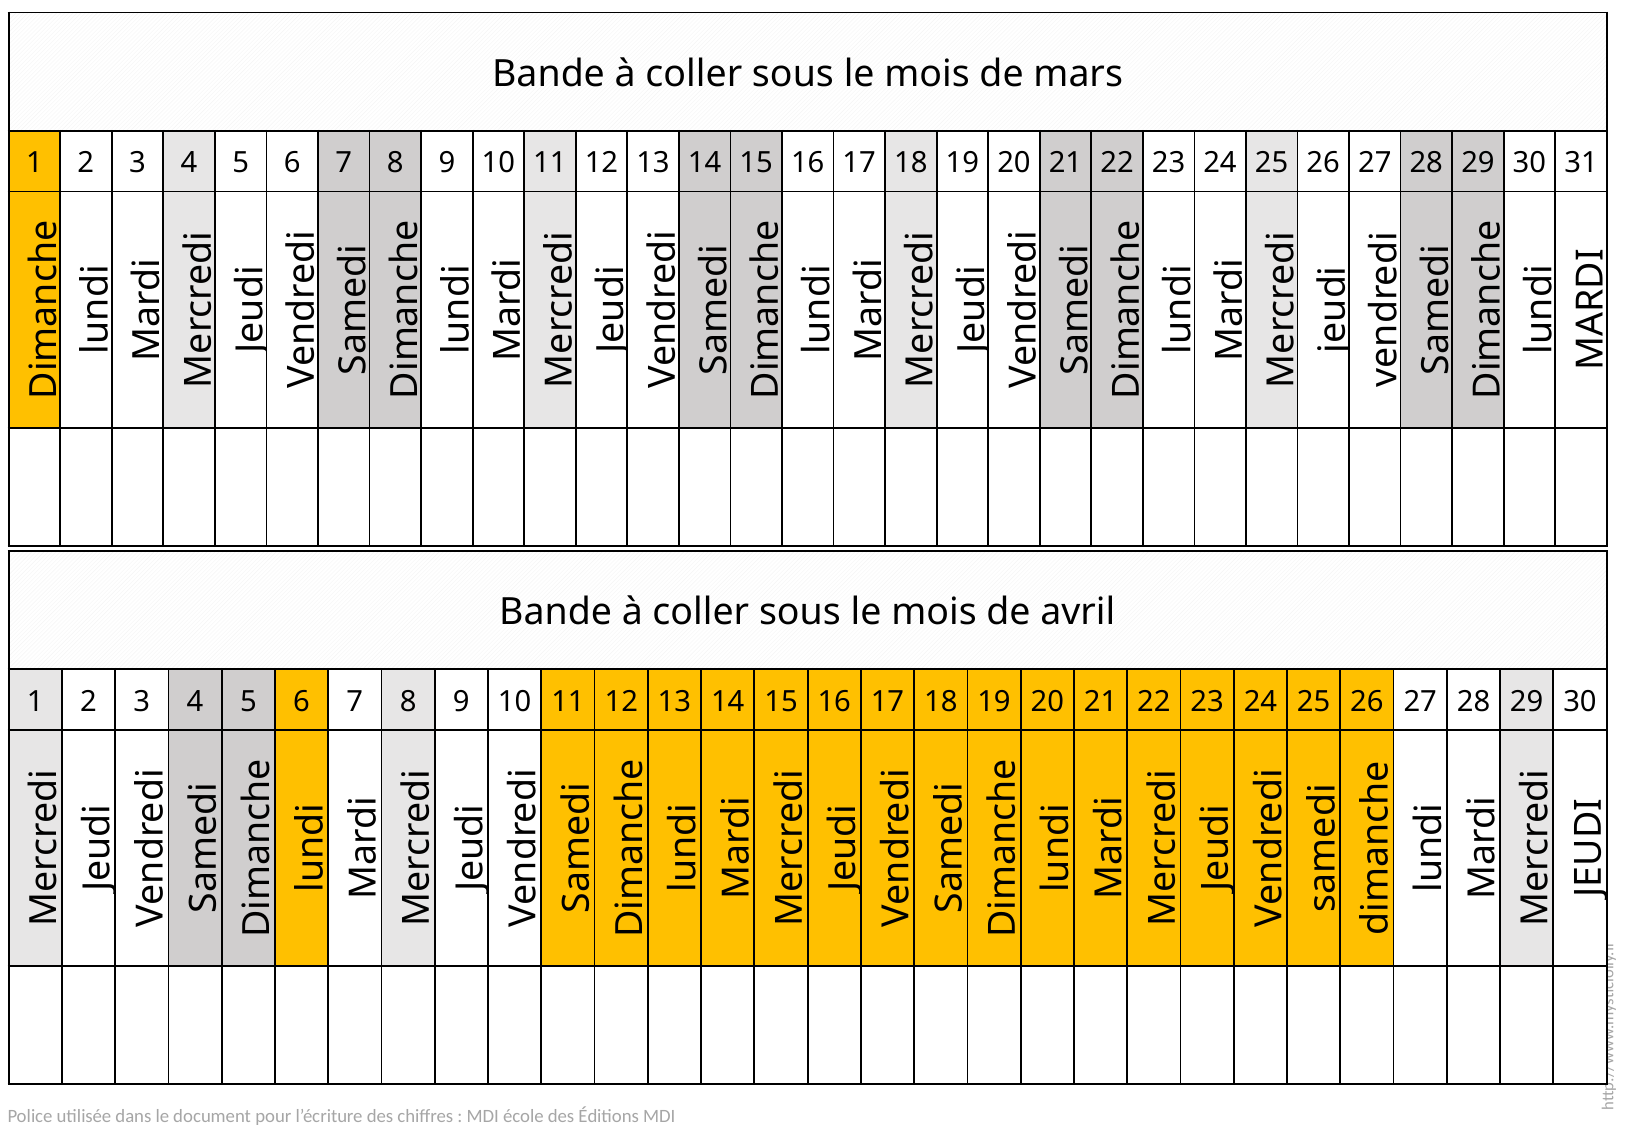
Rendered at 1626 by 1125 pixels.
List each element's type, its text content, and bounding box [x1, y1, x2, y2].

table_cell Vendredi [489, 731, 540, 965]
table_header Bande à coller sous le mois de mars [10, 13, 1606, 130]
table_cell [116, 967, 168, 1083]
table_cell 8 [370, 132, 420, 191]
table_cell 16 [809, 670, 860, 729]
table_cell Mardi [702, 731, 753, 965]
table_cell [1554, 967, 1606, 1083]
table_cell Dimanche [968, 731, 1020, 965]
table_cell 12 [577, 132, 626, 191]
table_cell Mercredi [10, 731, 61, 965]
table_cell [628, 429, 678, 545]
table_cell 2 [63, 670, 114, 729]
table_cell 25 [1288, 670, 1339, 729]
table_cell [809, 967, 860, 1083]
table_cell [989, 429, 1039, 545]
table_cell 4 [164, 132, 214, 191]
table_cell 23 [1144, 132, 1194, 191]
table_cell [10, 429, 59, 545]
table_cell jeudi [1298, 192, 1348, 427]
table_cell Dimanche [370, 192, 420, 427]
table_cell Vendredi [116, 731, 168, 965]
table_cell Jeudi [63, 731, 114, 965]
table_cell [680, 429, 730, 545]
table_header Bande à coller sous le mois de avril [10, 552, 1606, 668]
table_cell [1453, 429, 1503, 545]
table_cell Jeudi [436, 731, 487, 965]
table_cell Mardi [1448, 731, 1499, 965]
table_cell Mardi [474, 192, 523, 427]
table_cell [1501, 967, 1552, 1083]
table_cell [915, 967, 967, 1083]
table_cell [10, 967, 61, 1083]
table_cell Dimanche [1092, 192, 1142, 427]
table_cell [1128, 967, 1180, 1083]
table_cell [702, 967, 753, 1083]
table_cell [169, 967, 221, 1083]
table_cell 12 [595, 670, 647, 729]
table_cell [542, 967, 594, 1083]
table_cell 7 [319, 132, 369, 191]
table_cell 19 [938, 132, 987, 191]
table_cell [886, 429, 936, 545]
table_cell [649, 967, 700, 1083]
table_cell [755, 967, 807, 1083]
table_cell Dimanche [731, 192, 781, 427]
table_cell 29 [1501, 670, 1552, 729]
table_cell Mercredi [525, 192, 575, 427]
table_cell 9 [436, 670, 487, 729]
table_cell 17 [834, 132, 884, 191]
table_cell Mercredi [1128, 731, 1180, 965]
table_cell 6 [267, 132, 317, 191]
table_cell 27 [1350, 132, 1400, 191]
table_cell Samedi [680, 192, 730, 427]
table_cell 22 [1092, 132, 1142, 191]
table_cell [370, 429, 420, 545]
table_cell [164, 429, 214, 545]
table_cell 24 [1235, 670, 1286, 729]
table_cell [595, 967, 647, 1083]
table_cell 13 [628, 132, 678, 191]
table_cell 3 [116, 670, 168, 729]
table_cell 30 [1505, 132, 1554, 191]
table_cell Mercredi [1501, 731, 1552, 965]
table_cell lundi [422, 192, 472, 427]
table_cell Dimanche [10, 192, 59, 427]
table_cell Mardi [113, 192, 162, 427]
table_cell lundi [783, 192, 833, 427]
table_cell [1092, 429, 1142, 545]
table_cell Mercredi [382, 731, 434, 965]
table_cell 17 [862, 670, 913, 729]
table_cell Jeudi [1181, 731, 1233, 965]
table_cell Jeudi [938, 192, 987, 427]
table_cell [319, 429, 369, 545]
table_cell [577, 429, 626, 545]
table_cell Mardi [1195, 192, 1245, 427]
table_cell JEUDI [1554, 731, 1606, 965]
table_cell [1075, 967, 1126, 1083]
table_cell Dimanche [595, 731, 647, 965]
table_cell Vendredi [989, 192, 1039, 427]
table_cell 22 [1128, 670, 1180, 729]
table_cell 28 [1401, 132, 1451, 191]
table_cell 6 [276, 670, 327, 729]
table_cell Mercredi [755, 731, 807, 965]
table_cell [1288, 967, 1339, 1083]
table_cell Vendredi [862, 731, 913, 965]
table_cell 18 [886, 132, 936, 191]
table_cell 9 [422, 132, 472, 191]
table_cell lundi [1144, 192, 1194, 427]
table_cell 7 [329, 670, 381, 729]
table_cell Mercredi [886, 192, 936, 427]
table_cell [1341, 967, 1393, 1083]
table_cell Vendredi [267, 192, 317, 427]
table_cell 29 [1453, 132, 1503, 191]
table_cell Samedi [542, 731, 594, 965]
table_cell 14 [680, 132, 730, 191]
table_cell Mardi [329, 731, 381, 965]
table_cell Vendredi [628, 192, 678, 427]
table_cell [1448, 967, 1499, 1083]
table_cell [1505, 429, 1554, 545]
table_cell 11 [525, 132, 575, 191]
table_cell 8 [382, 670, 434, 729]
table_cell 27 [1394, 670, 1446, 729]
table_cell [1394, 967, 1446, 1083]
table_cell 23 [1181, 670, 1233, 729]
table_cell [1181, 967, 1233, 1083]
table_cell 21 [1041, 132, 1090, 191]
table_cell 10 [489, 670, 540, 729]
table_cell [731, 429, 781, 545]
table_cell 19 [968, 670, 1020, 729]
table_cell 28 [1448, 670, 1499, 729]
table_cell 5 [216, 132, 266, 191]
table_cell [382, 967, 434, 1083]
table_cell 14 [702, 670, 753, 729]
table_cell [968, 967, 1020, 1083]
table_cell 20 [1022, 670, 1073, 729]
table_cell [474, 429, 523, 545]
table_cell Samedi [1041, 192, 1090, 427]
table_cell dimanche [1341, 731, 1393, 965]
table_cell [63, 967, 114, 1083]
table_cell Samedi [1401, 192, 1451, 427]
table_cell 16 [783, 132, 833, 191]
table_cell samedi [1288, 731, 1339, 965]
table_cell lundi [649, 731, 700, 965]
table_cell [1022, 967, 1073, 1083]
table_cell [1298, 429, 1348, 545]
table_cell 2 [61, 132, 111, 191]
table_cell [938, 429, 987, 545]
table_cell lundi [1505, 192, 1554, 427]
table_cell 11 [542, 670, 594, 729]
table_cell [1144, 429, 1194, 545]
table_cell 26 [1298, 132, 1348, 191]
table_cell Jeudi [809, 731, 860, 965]
table_cell [61, 429, 111, 545]
table_cell 10 [474, 132, 523, 191]
table_cell Dimanche [223, 731, 274, 965]
table_cell [1195, 429, 1245, 545]
table_cell 13 [649, 670, 700, 729]
table_cell [1556, 429, 1606, 545]
table_cell 3 [113, 132, 162, 191]
table_cell Mercredi [1247, 192, 1297, 427]
table_cell 15 [731, 132, 781, 191]
table_cell [113, 429, 162, 545]
table_cell [267, 429, 317, 545]
table_cell Mercredi [164, 192, 214, 427]
table_cell Mardi [834, 192, 884, 427]
table_cell [783, 429, 833, 545]
table_cell [223, 967, 274, 1083]
table_cell [1041, 429, 1090, 545]
table_cell [329, 967, 381, 1083]
table_cell 18 [915, 670, 967, 729]
table_cell 5 [223, 670, 274, 729]
table_cell 1 [10, 670, 61, 729]
table_cell Samedi [915, 731, 967, 965]
table_cell lundi [276, 731, 327, 965]
table_cell vendredi [1350, 192, 1400, 427]
table_cell 26 [1341, 670, 1393, 729]
table_cell [834, 429, 884, 545]
table_cell [1247, 429, 1297, 545]
table_cell Jeudi [216, 192, 266, 427]
table_cell 25 [1247, 132, 1297, 191]
table_cell 15 [755, 670, 807, 729]
table_cell 20 [989, 132, 1039, 191]
table_cell Dimanche [1453, 192, 1503, 427]
table_cell Jeudi [577, 192, 626, 427]
table_cell [1235, 967, 1286, 1083]
table_cell Samedi [319, 192, 369, 427]
table_cell 1 [10, 132, 59, 191]
table_cell [862, 967, 913, 1083]
table_cell [276, 967, 327, 1083]
table_cell Mardi [1075, 731, 1126, 965]
table_cell 24 [1195, 132, 1245, 191]
table_cell [216, 429, 266, 545]
table_cell 4 [169, 670, 221, 729]
table_cell [525, 429, 575, 545]
table_cell [1350, 429, 1400, 545]
table_cell 21 [1075, 670, 1126, 729]
table_cell [1401, 429, 1451, 545]
table_cell MARDI [1556, 192, 1606, 427]
table_cell lundi [61, 192, 111, 427]
table_cell 31 [1556, 132, 1606, 191]
table_cell [422, 429, 472, 545]
table_cell lundi [1022, 731, 1073, 965]
table_cell Vendredi [1235, 731, 1286, 965]
table_cell Samedi [169, 731, 221, 965]
table_cell [436, 967, 487, 1083]
table_cell lundi [1394, 731, 1446, 965]
table_cell 30 [1554, 670, 1606, 729]
table_cell [489, 967, 540, 1083]
